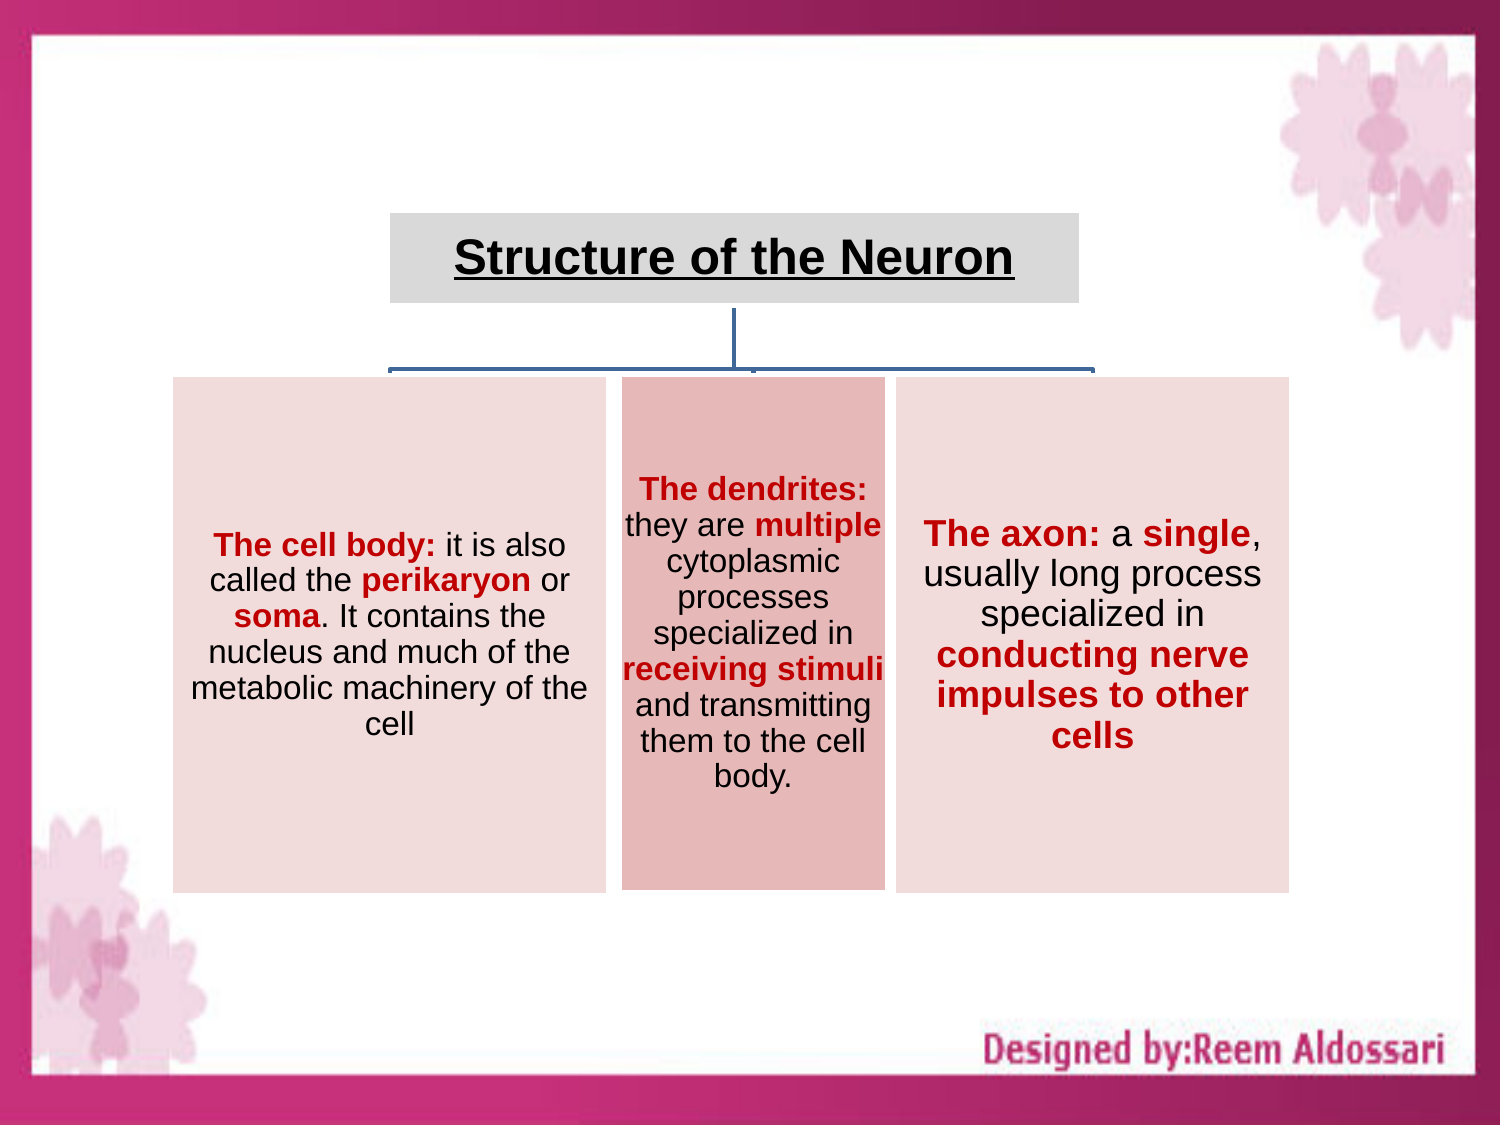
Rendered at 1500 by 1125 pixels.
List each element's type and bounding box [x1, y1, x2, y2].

picture [0, 0, 1500, 1125]
text_box [170, 136, 1298, 911]
